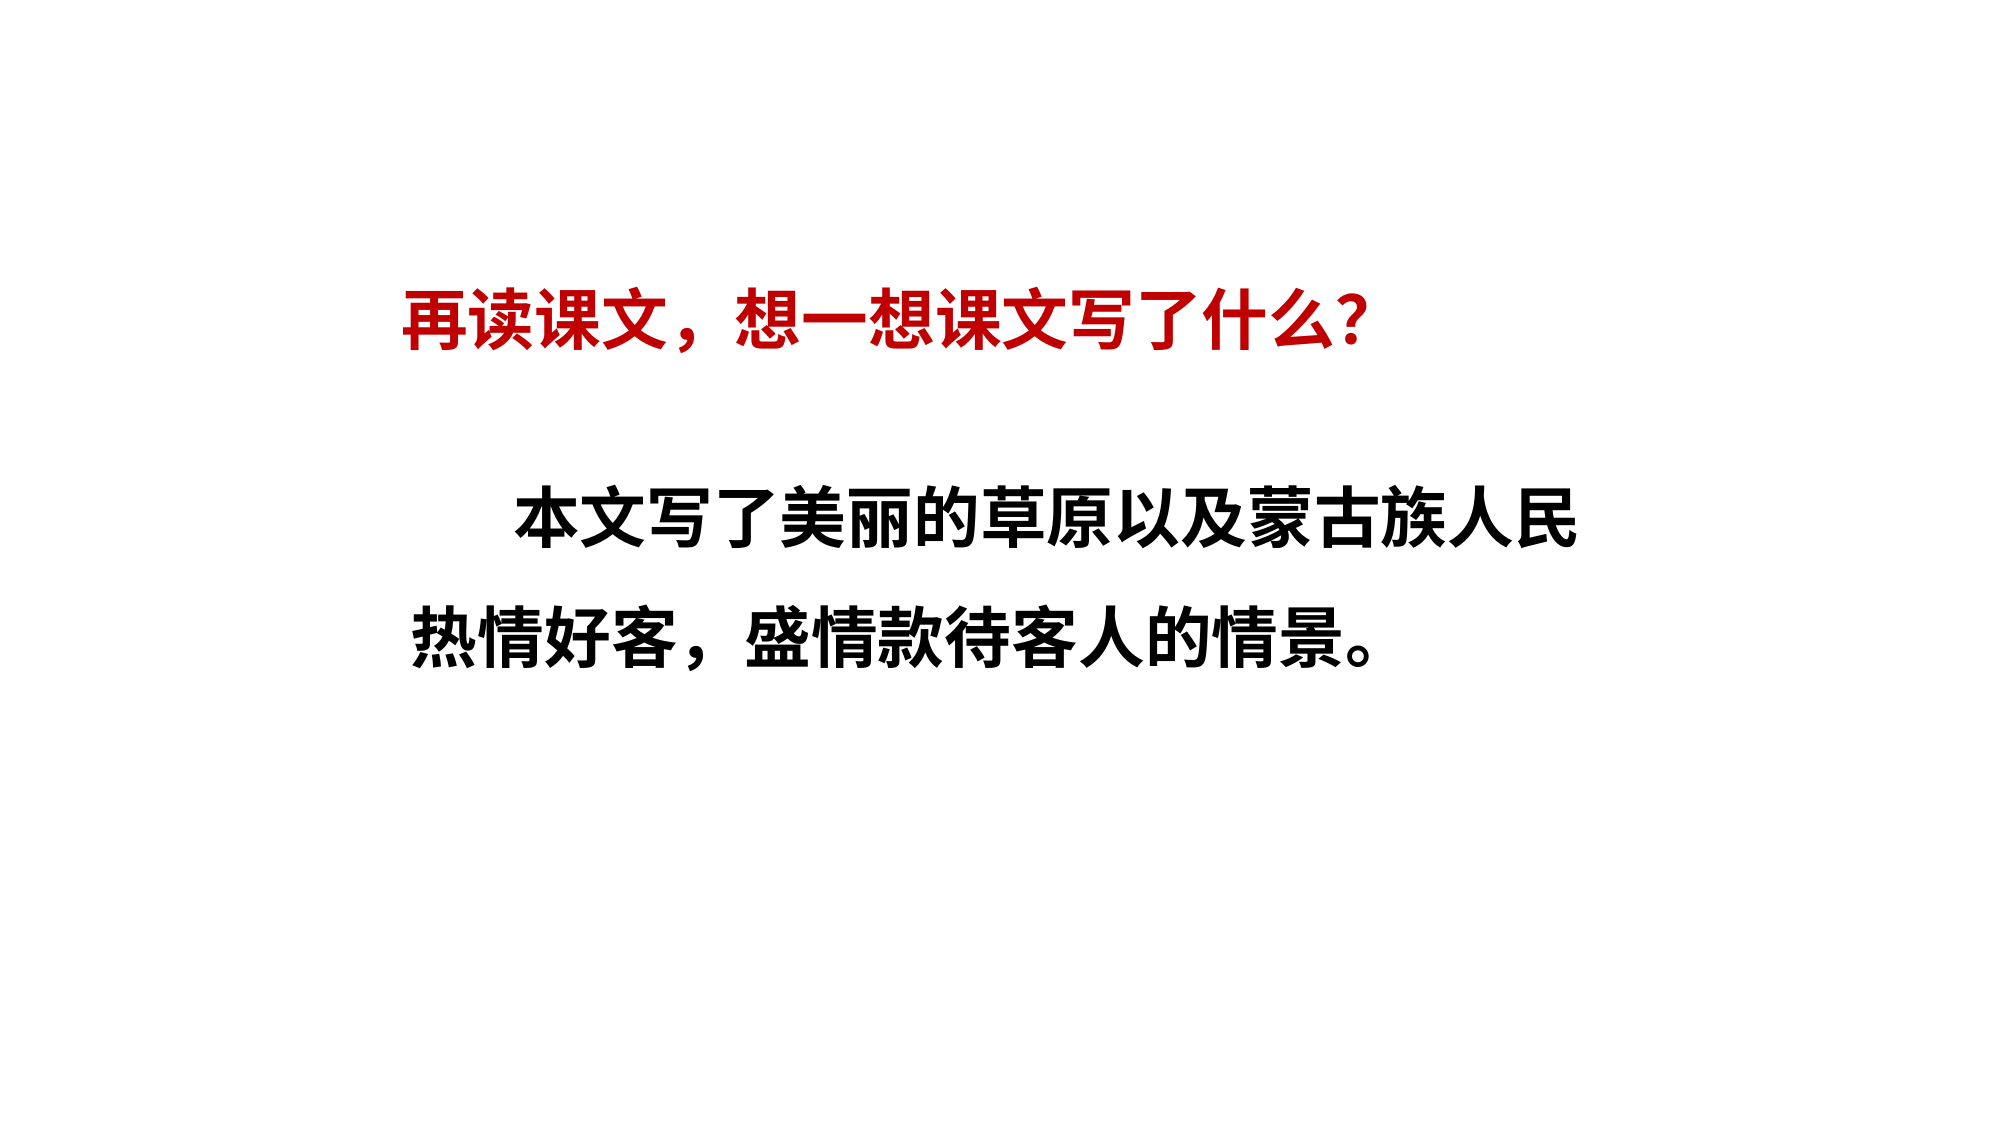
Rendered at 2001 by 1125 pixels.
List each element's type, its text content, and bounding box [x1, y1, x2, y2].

text_box 再读课文，想一想课文写了什么？ [386, 270, 1511, 366]
text_box 本文写了美丽的草原以及蒙古族人民热情好客，盛情款待客人的情景。 [395, 427, 1626, 684]
